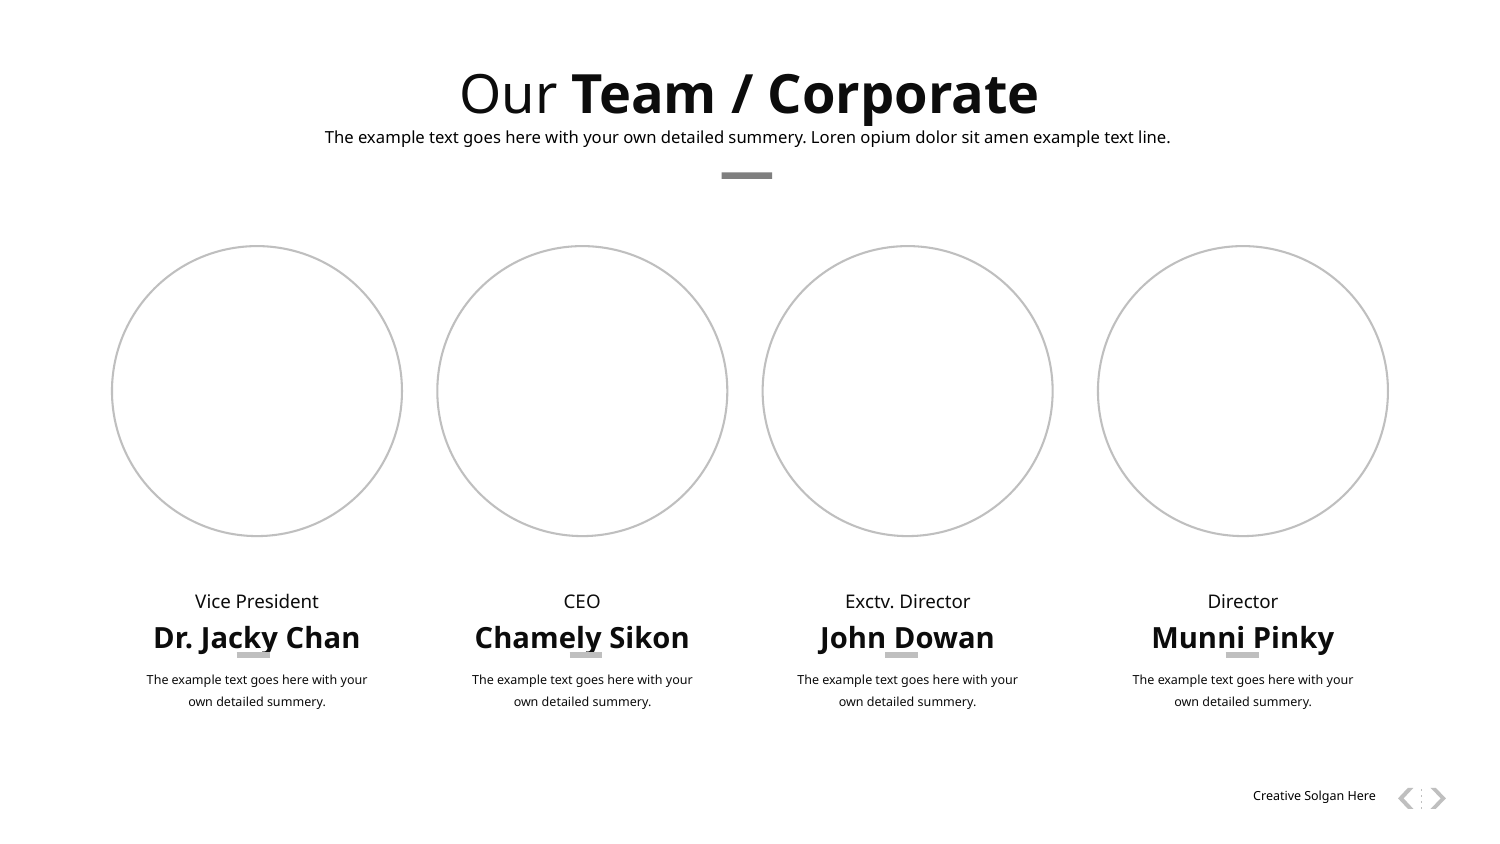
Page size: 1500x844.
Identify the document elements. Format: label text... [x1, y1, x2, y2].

text_box Our Team / Corporate [103, 60, 1397, 123]
text_box Vice President Dr. Jacky Chan [130, 580, 384, 649]
text_box [1097, 324, 1114, 458]
text_box [508, 246, 656, 266]
text_box [834, 246, 982, 266]
text_box The example text goes here with your own detailed summery. [132, 662, 382, 712]
text_box The example text goes here with your own detailed summery. [782, 662, 1033, 712]
text_box The example text goes here with your own detailed summery. [1118, 662, 1368, 712]
text_box [111, 324, 128, 458]
text_box [847, 523, 968, 537]
text_box [437, 325, 453, 457]
text_box [710, 322, 728, 460]
text_box Director Munni Pinky [1116, 580, 1370, 649]
text_box [721, 172, 773, 179]
text_box [183, 246, 331, 266]
text_box [762, 324, 779, 458]
text_box The example text goes here with your own detailed summery. [457, 662, 708, 712]
picture [458, 267, 706, 515]
picture [133, 267, 381, 515]
text_box [385, 322, 402, 460]
text_box [1371, 322, 1388, 460]
text_box [1169, 246, 1317, 266]
text_box The example text goes here with your own detailed summery. Loren opium dolor sit amen example text line. [304, 122, 1193, 153]
text_box [1036, 323, 1053, 459]
picture [784, 267, 1032, 515]
text_box CEO Chamely Sikon [455, 580, 709, 649]
text_box [196, 523, 318, 537]
text_box [1182, 523, 1304, 537]
text_box [522, 523, 643, 537]
picture [1119, 267, 1367, 515]
text_box Exctv. Director John Dowan [781, 580, 1034, 649]
